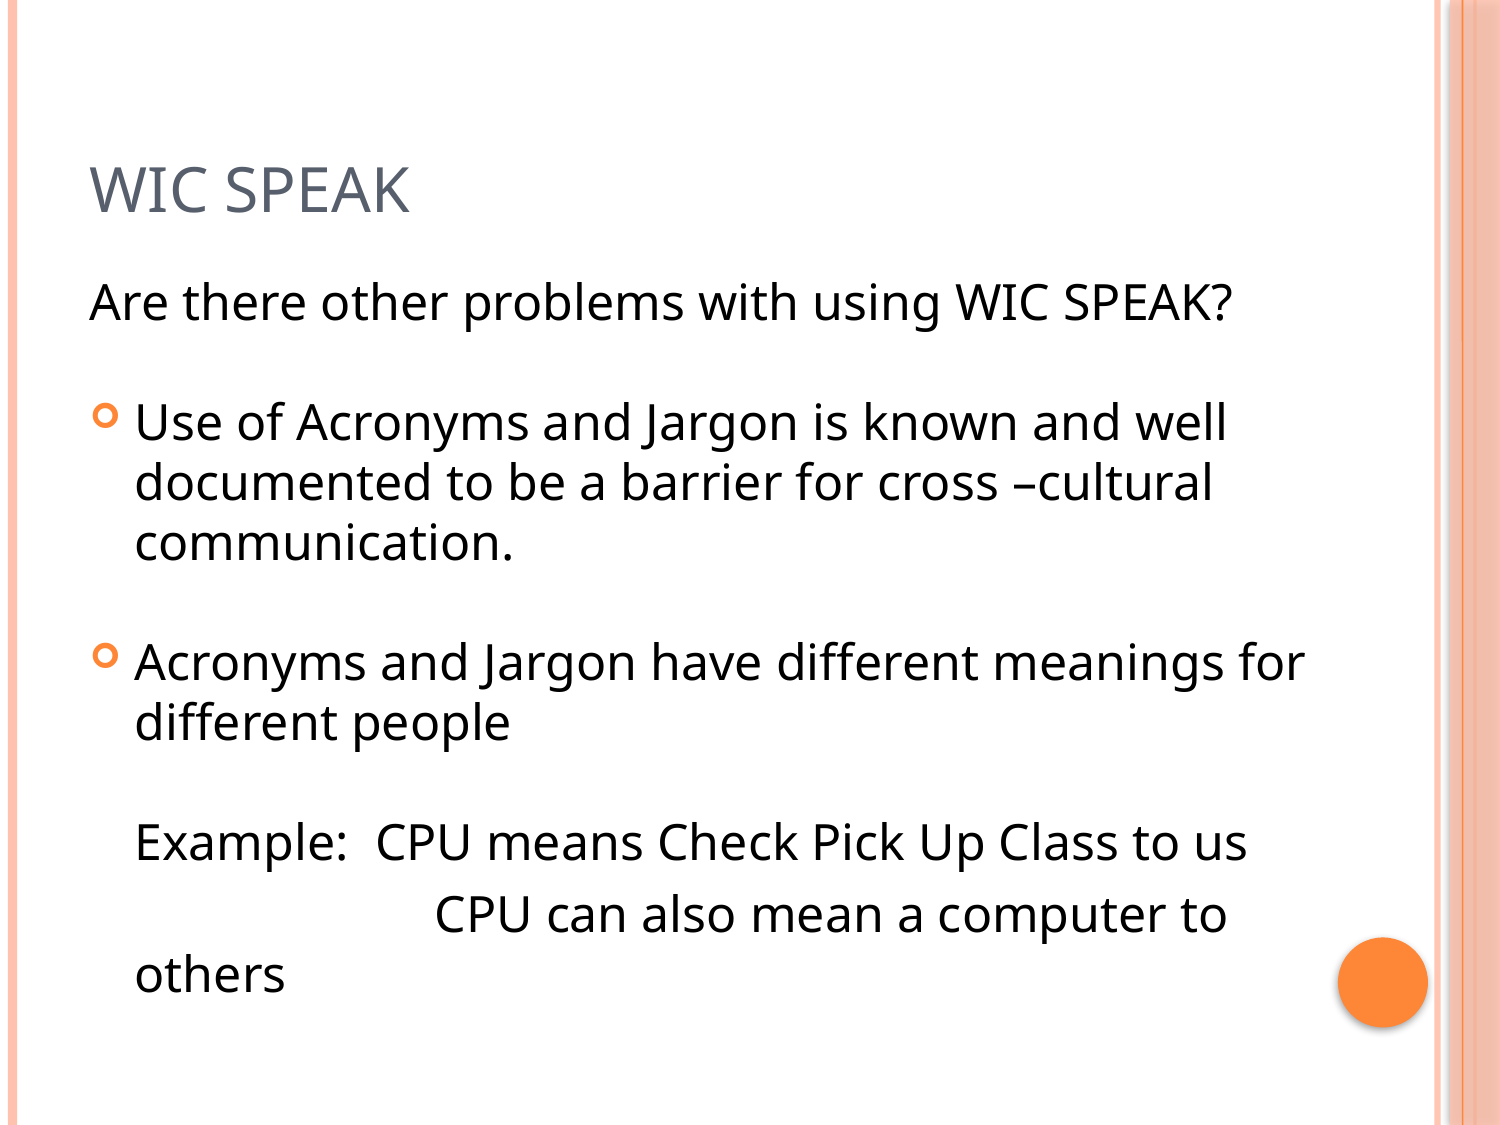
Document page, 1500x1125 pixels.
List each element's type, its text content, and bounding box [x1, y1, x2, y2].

list Are there other problems with using WIC SPEAK? Use of Acronyms and Jargon is known and well documented to be a barrier for cross –cultural communication. Acronyms and Jargon have different meanings for different people Example: CPU means Check Pick Up Class to us CPU can also mean a computer to others [75, 262, 1375, 1062]
title WIC SPEAK [75, 45, 1300, 233]
